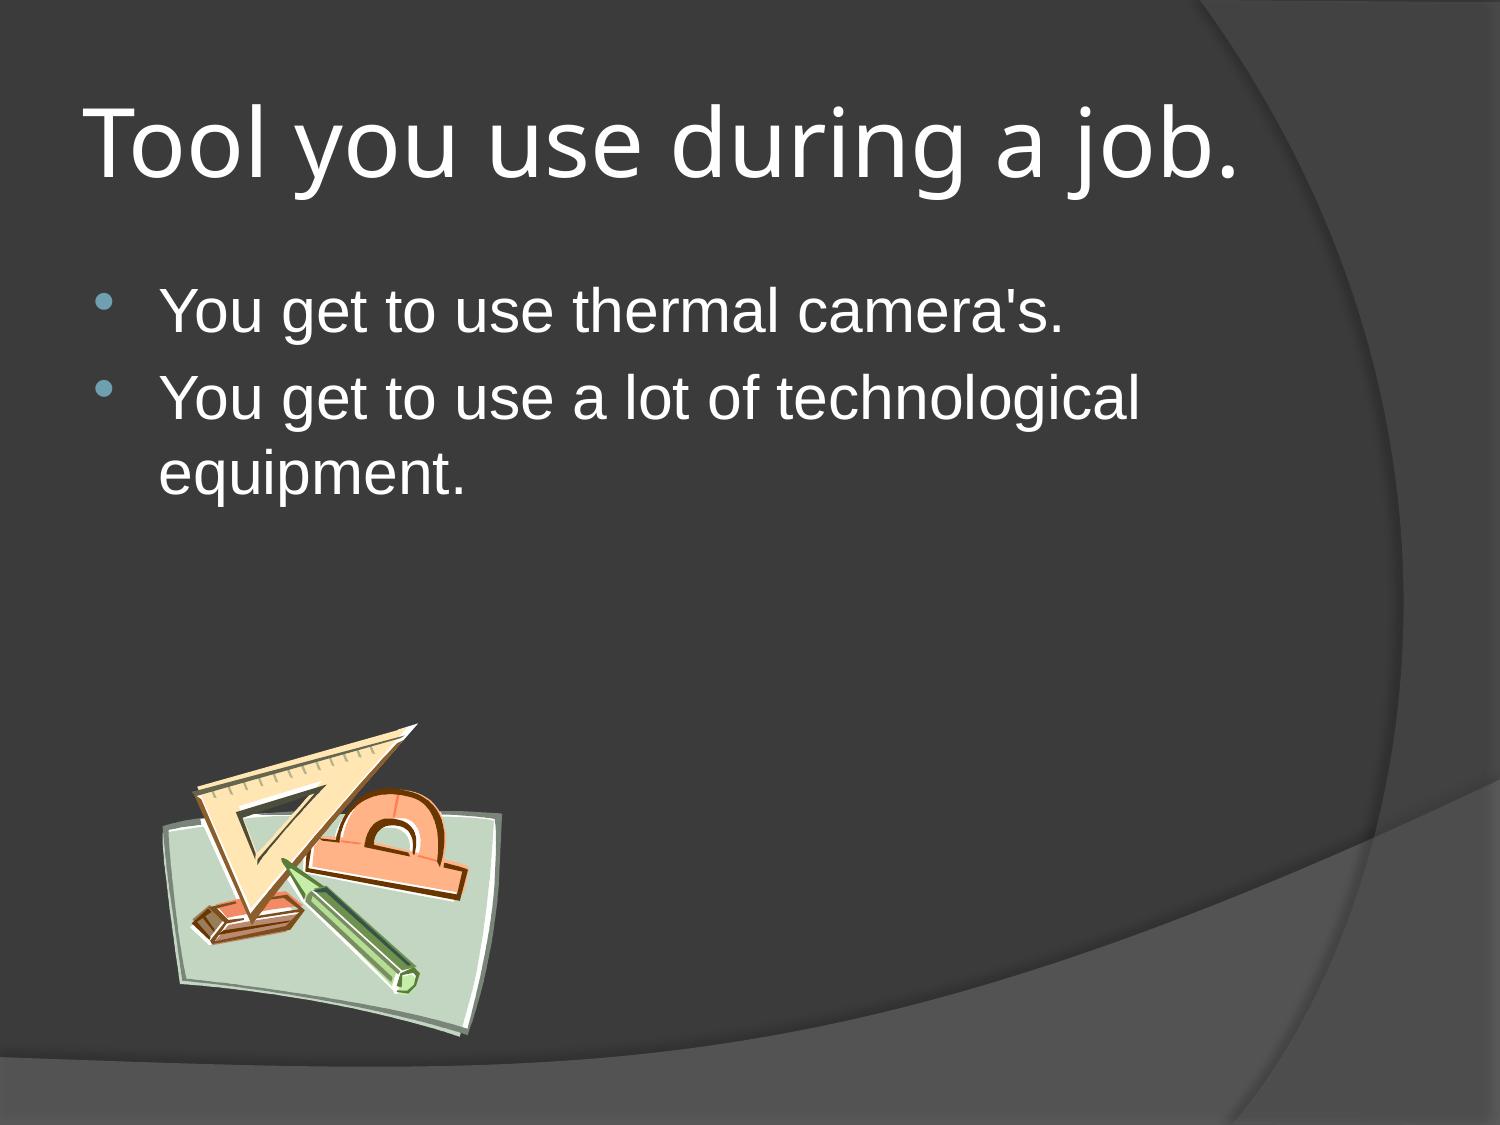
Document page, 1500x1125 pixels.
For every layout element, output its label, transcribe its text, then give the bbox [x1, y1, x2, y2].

list You get to use thermal camera's. You get to use a lot of technological equipment. [75, 262, 1300, 1005]
title Tool you use during a job. [75, 45, 1300, 233]
picture [162, 718, 508, 1043]
